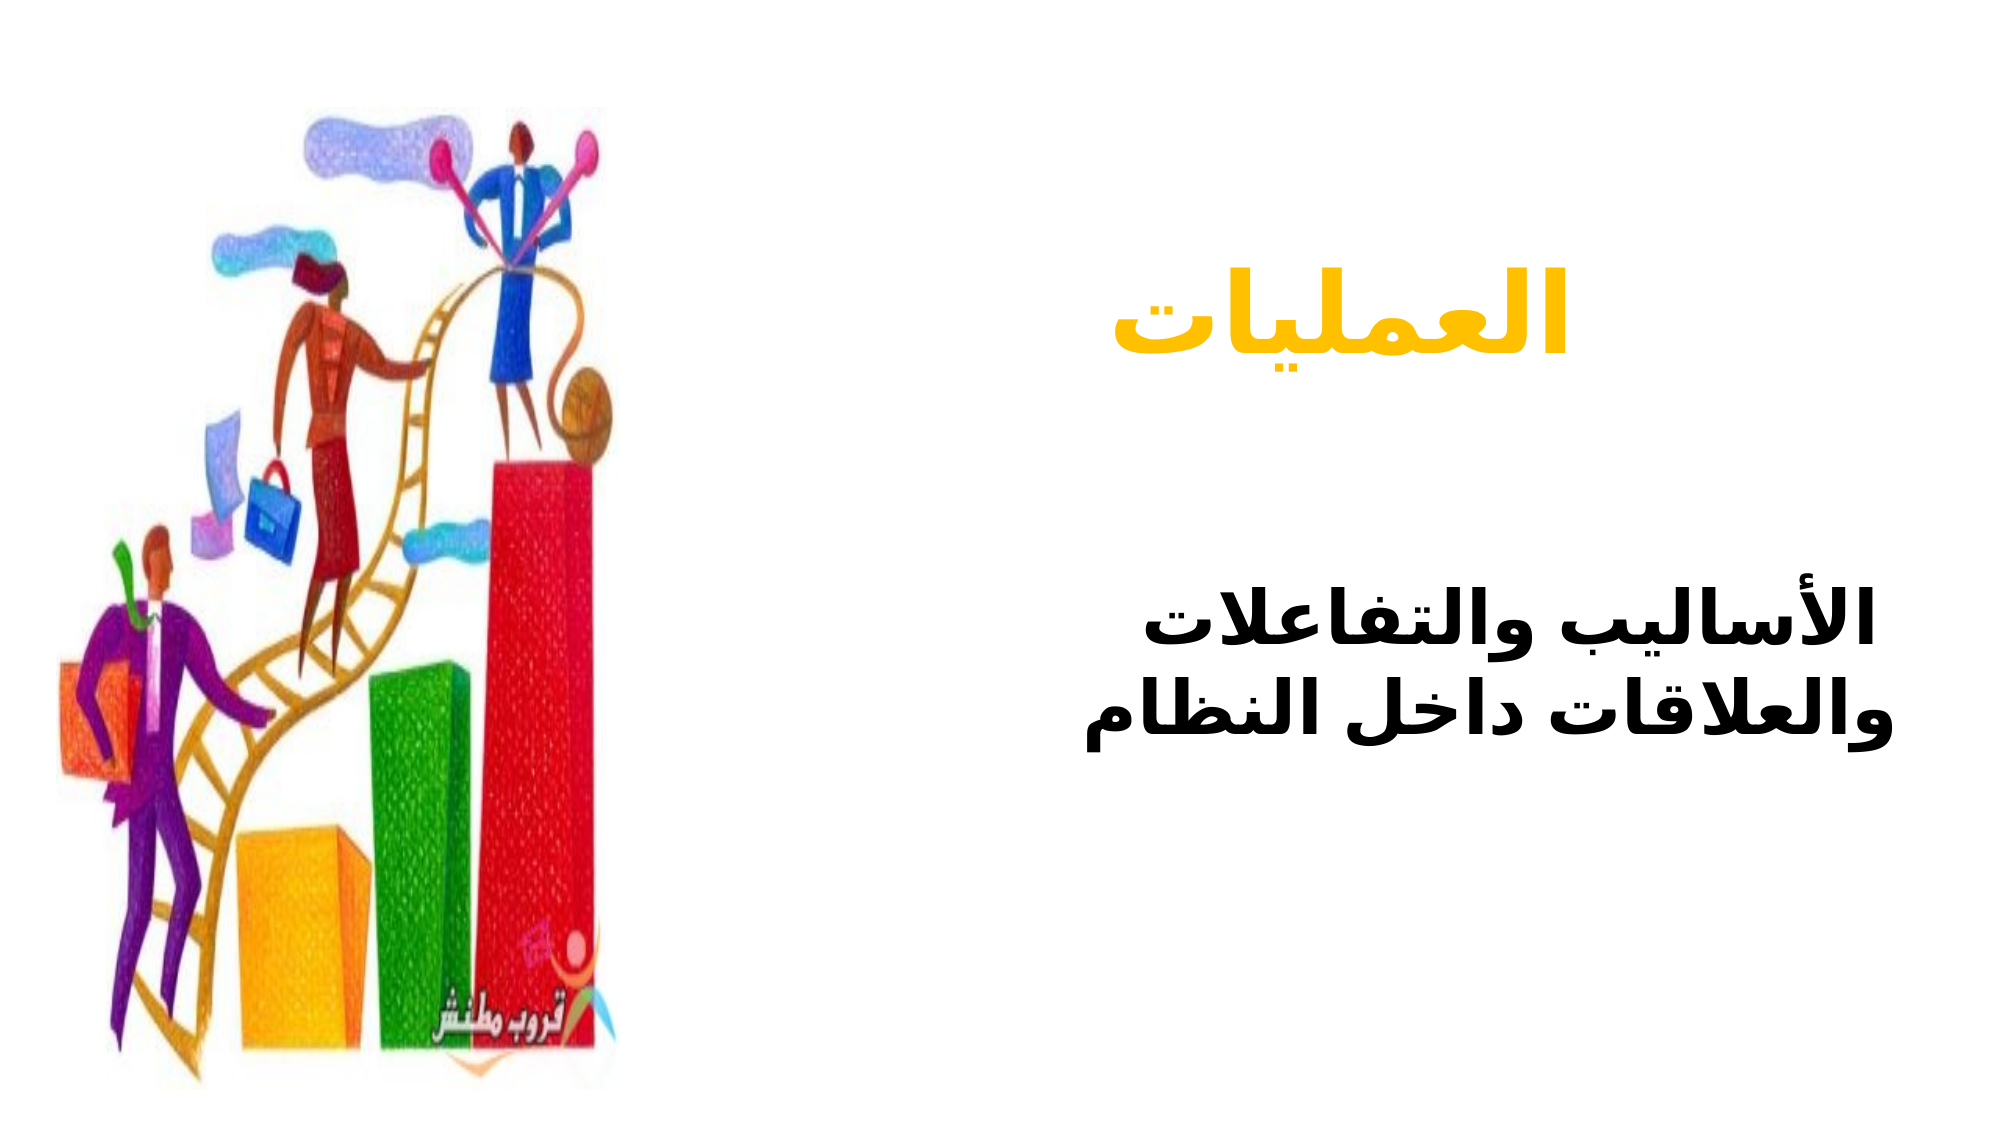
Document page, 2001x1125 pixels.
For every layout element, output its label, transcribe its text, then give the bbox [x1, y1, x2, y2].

text_box الأساليب والتفاعلات والعلاقات داخل النظام [770, 561, 1915, 757]
text_box العمليات [1093, 233, 1591, 384]
picture [56, 107, 619, 1090]
